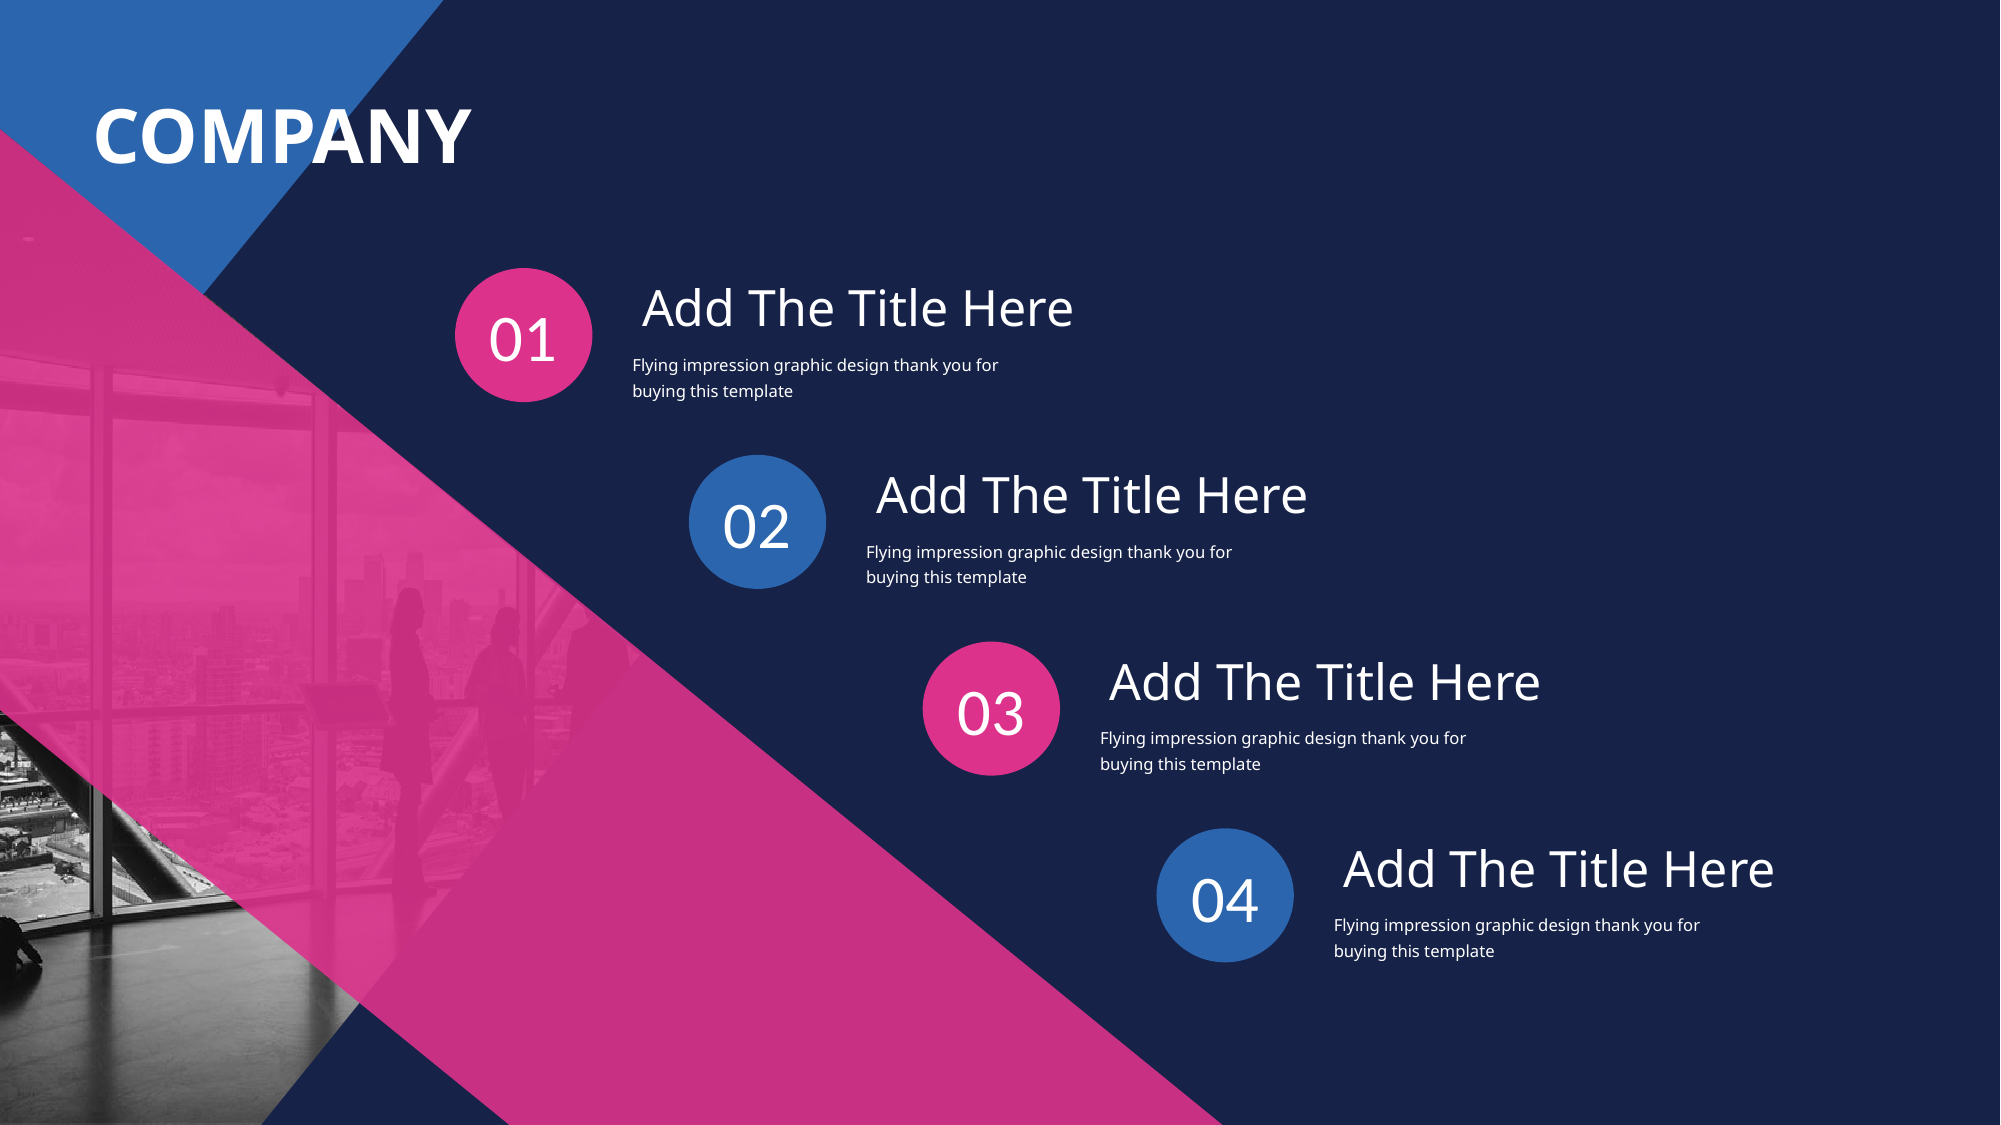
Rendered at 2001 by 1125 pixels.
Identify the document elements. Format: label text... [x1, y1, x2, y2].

text_box [0, 127, 1225, 1125]
text_box [0, 0, 445, 293]
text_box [454, 267, 1229, 409]
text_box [1155, 827, 1931, 970]
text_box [688, 454, 1463, 596]
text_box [922, 641, 1697, 783]
text_box COMPANY [77, 80, 487, 186]
text_box [0, 713, 360, 1125]
